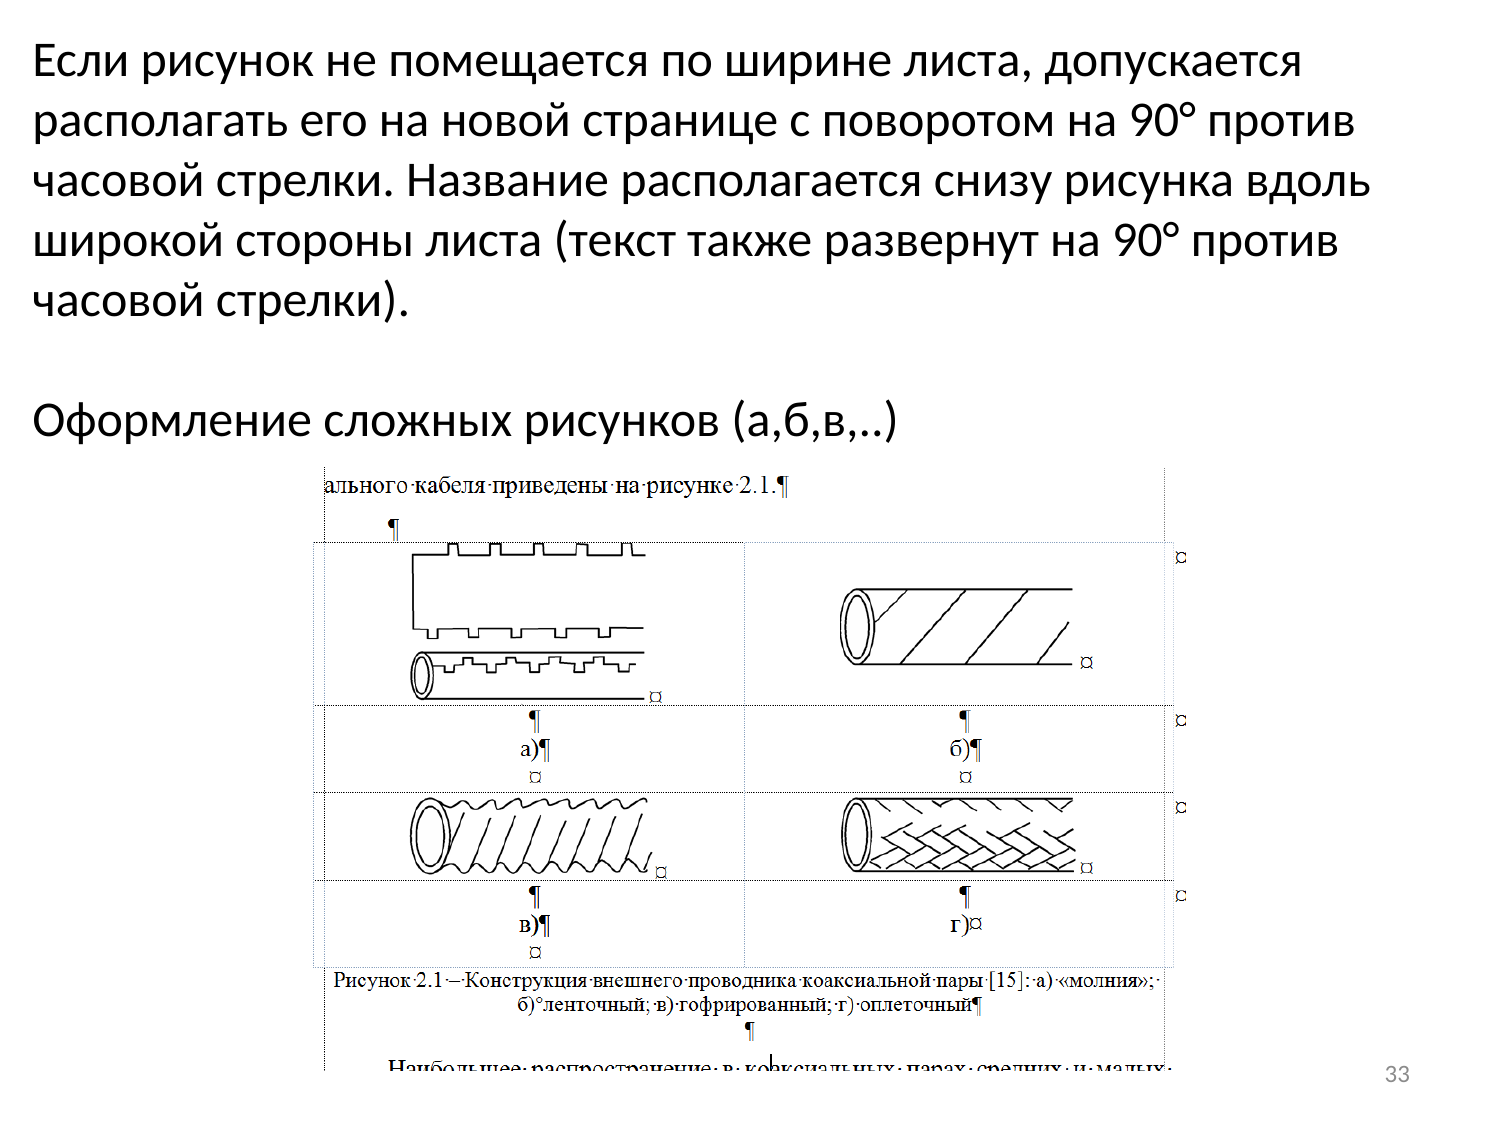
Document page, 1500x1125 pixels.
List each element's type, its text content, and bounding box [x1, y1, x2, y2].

picture [300, 467, 1200, 1071]
text_box Если рисунок не помещается по ширине листа, допускается располагать его на новой странице с поворотом на 90° против часовой стрелки. Название располагается снизу рисунка вдоль широкой стороны листа (текст также развернут на 90° против часовой стрелки). Оформление сложных рисунков (а,б,в,..) [17, 19, 1483, 454]
slide_number 33 [1074, 1042, 1425, 1103]
